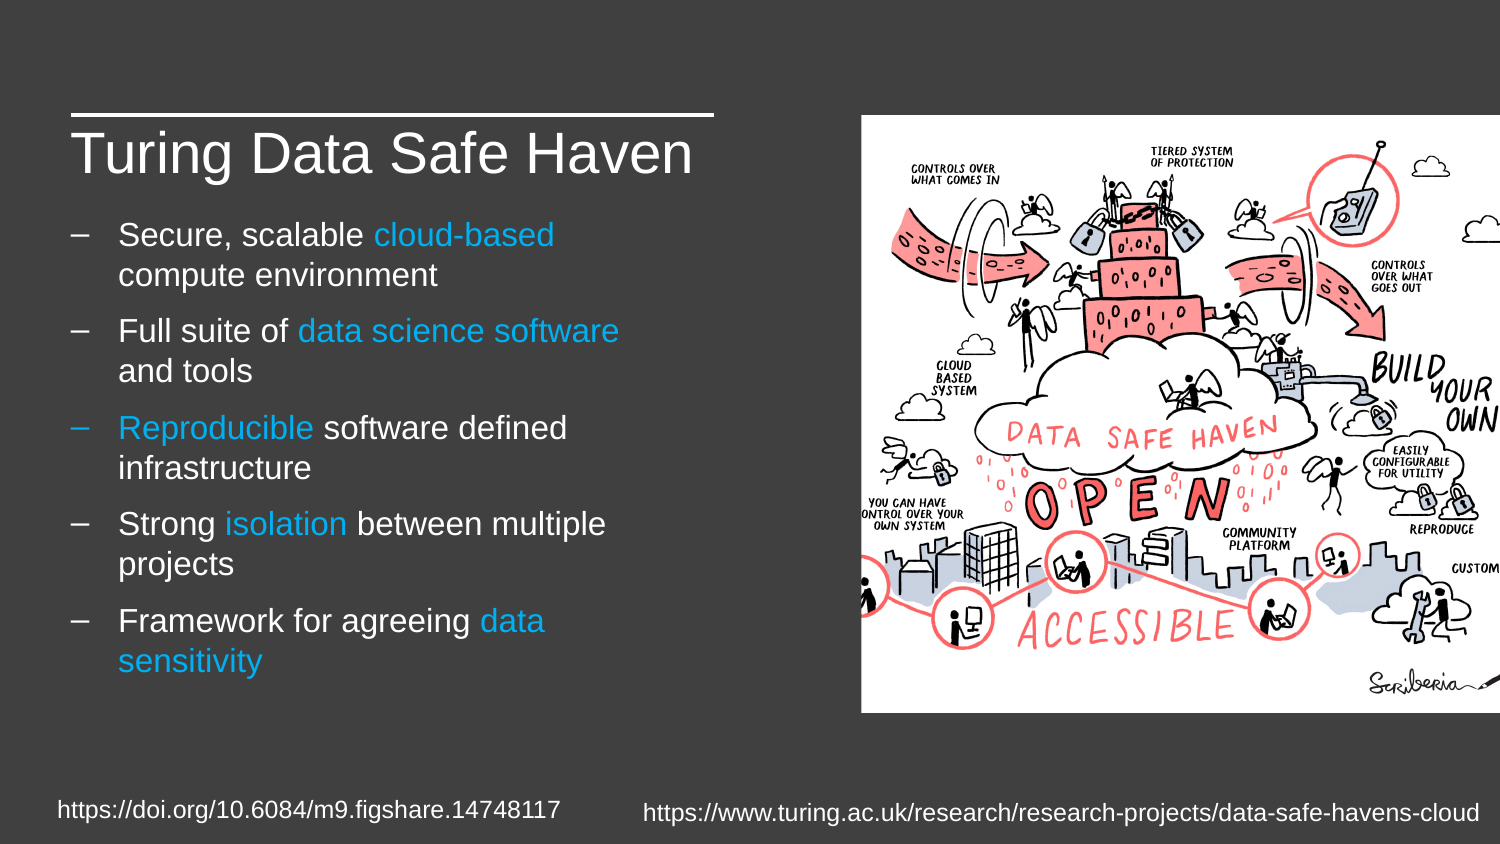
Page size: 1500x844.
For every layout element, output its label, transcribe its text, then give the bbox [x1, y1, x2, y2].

text_box https://doi.org/10.6084/m9.figshare.14748117 [39, 762, 723, 842]
picture [861, 115, 1500, 713]
text_box https://www.turing.ac.uk/research/research-projects/data-safe-havens-cloud [0, 765, 1500, 844]
list Secure, scalable cloud-based compute environment Full suite of data science software and tools Reproducible software defined infrastructure Strong isolation between multiple projects Framework for agreeing data sensitivity [70, 213, 680, 762]
list Turing Data Safe Haven [70, 115, 714, 205]
